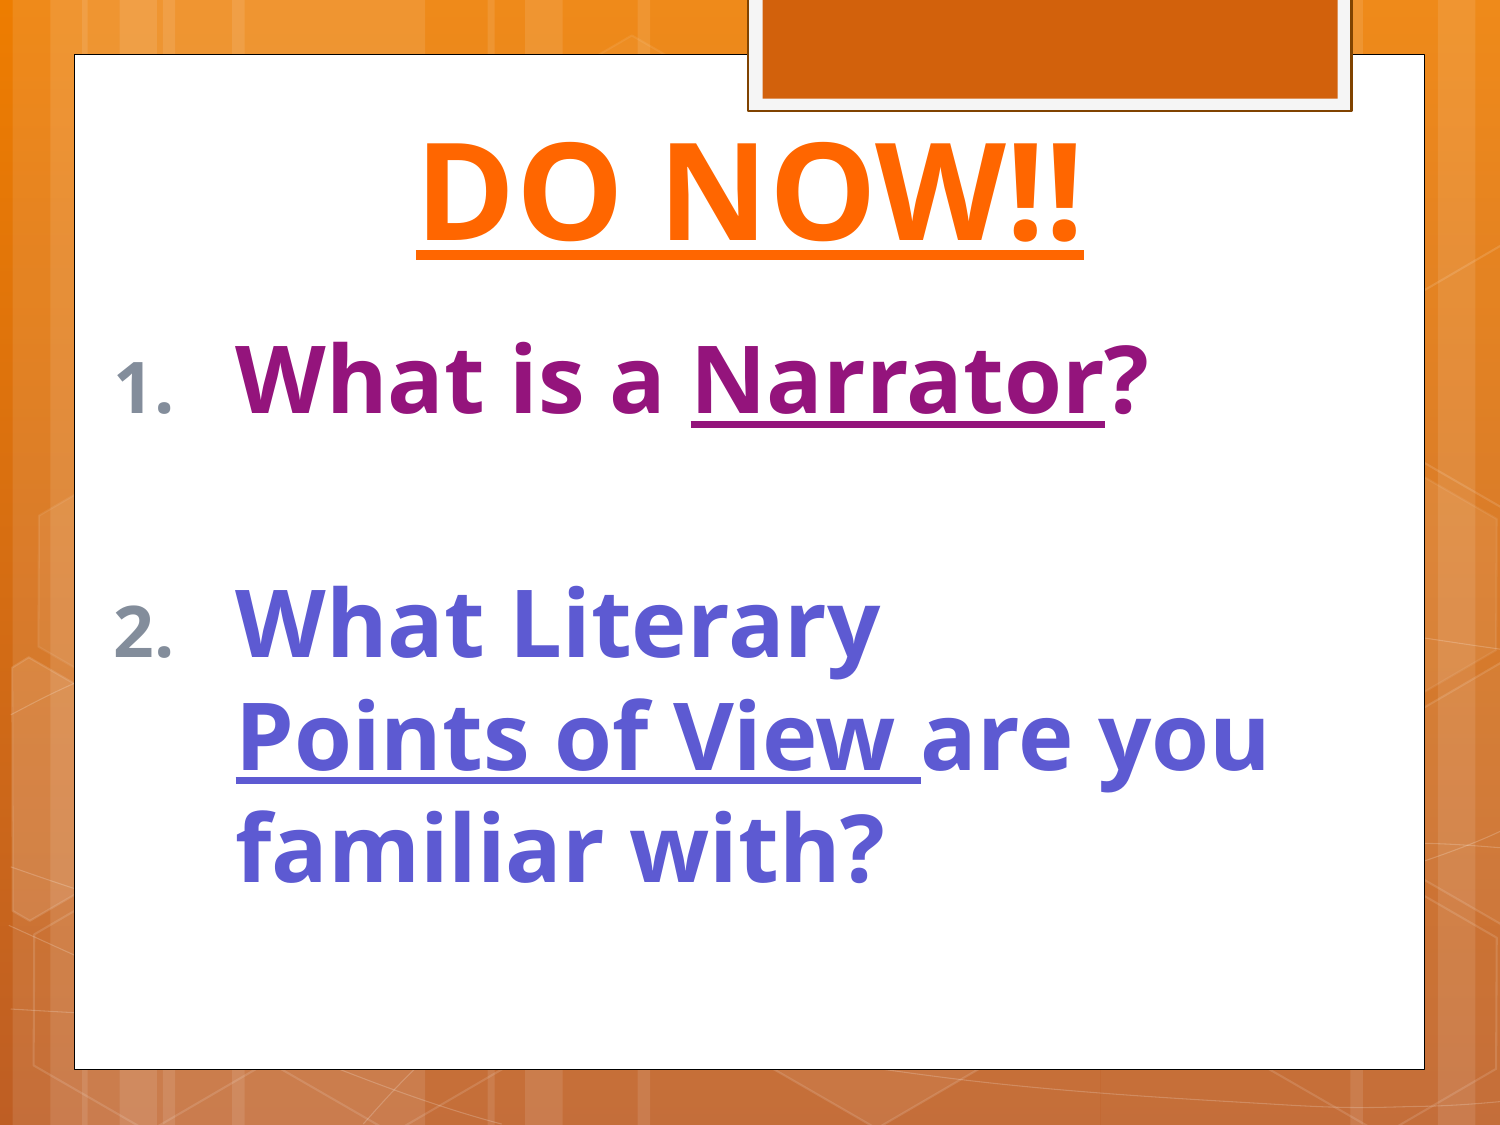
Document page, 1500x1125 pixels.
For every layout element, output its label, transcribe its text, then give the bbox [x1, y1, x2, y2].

list What is a Narrator? What Literary Points of View are you familiar with? [87, 312, 1413, 938]
title DO NOW!! [75, 87, 1425, 275]
